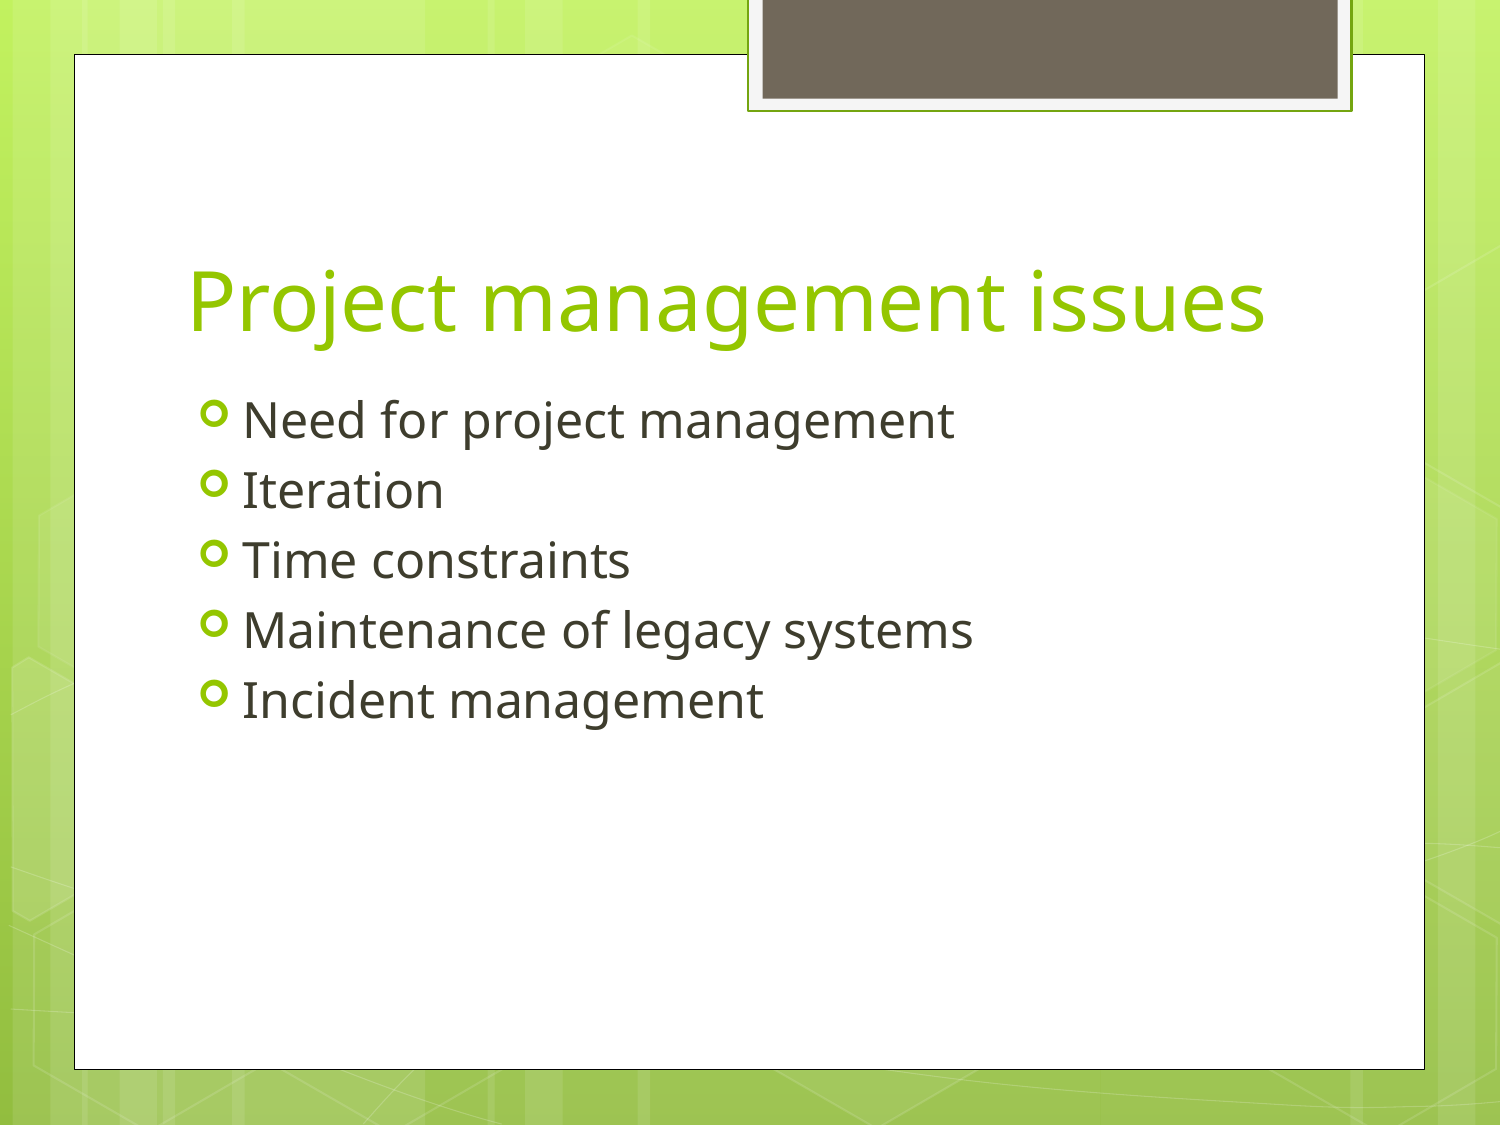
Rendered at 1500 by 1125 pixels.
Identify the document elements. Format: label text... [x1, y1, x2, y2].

title Project management issues [171, 168, 1324, 357]
list Need for project management Iteration Time constraints Maintenance of legacy systems Incident management [171, 381, 1283, 957]
